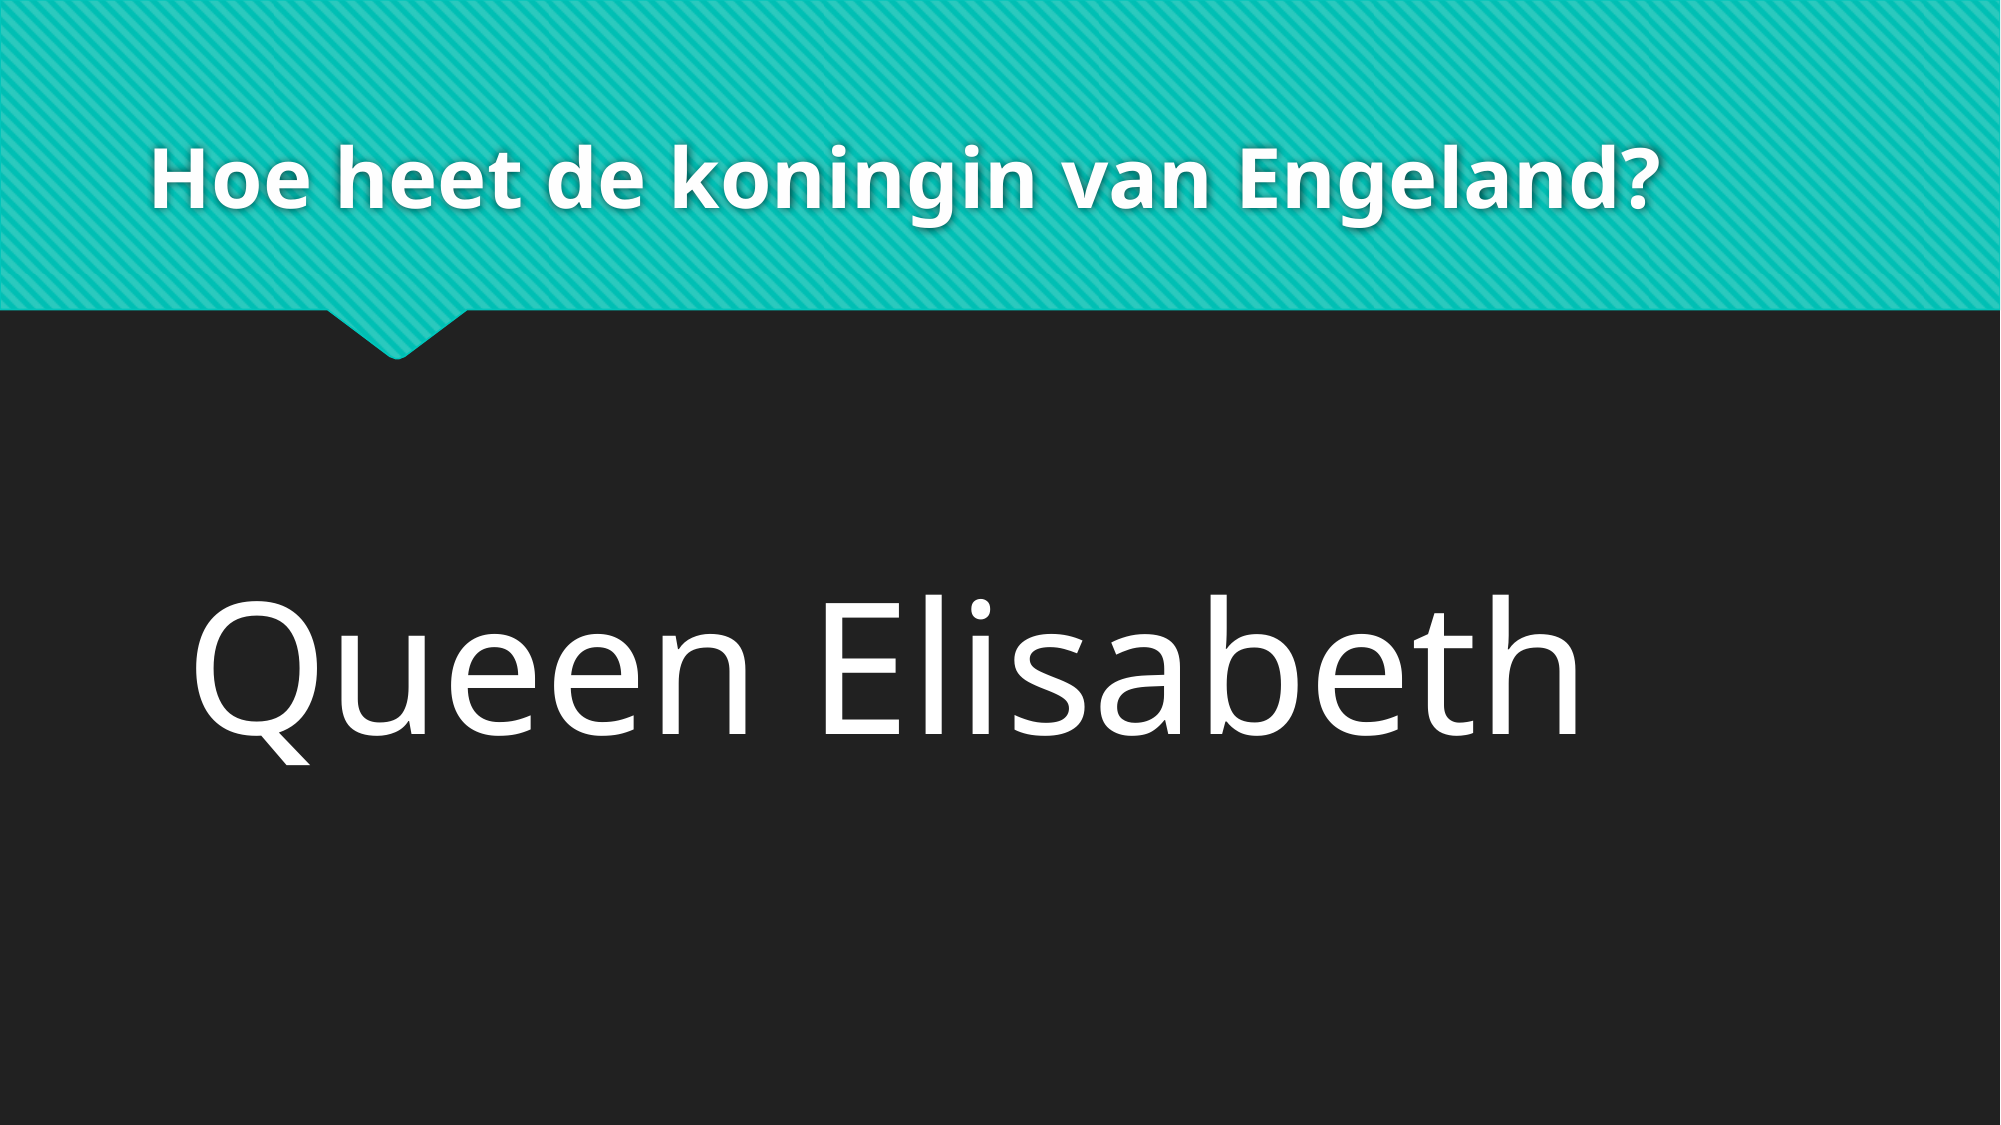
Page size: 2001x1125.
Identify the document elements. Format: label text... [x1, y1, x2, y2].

text_box Queen Elisabeth [170, 544, 1866, 779]
title Hoe heet de koningin van Engeland? [132, 73, 1868, 233]
